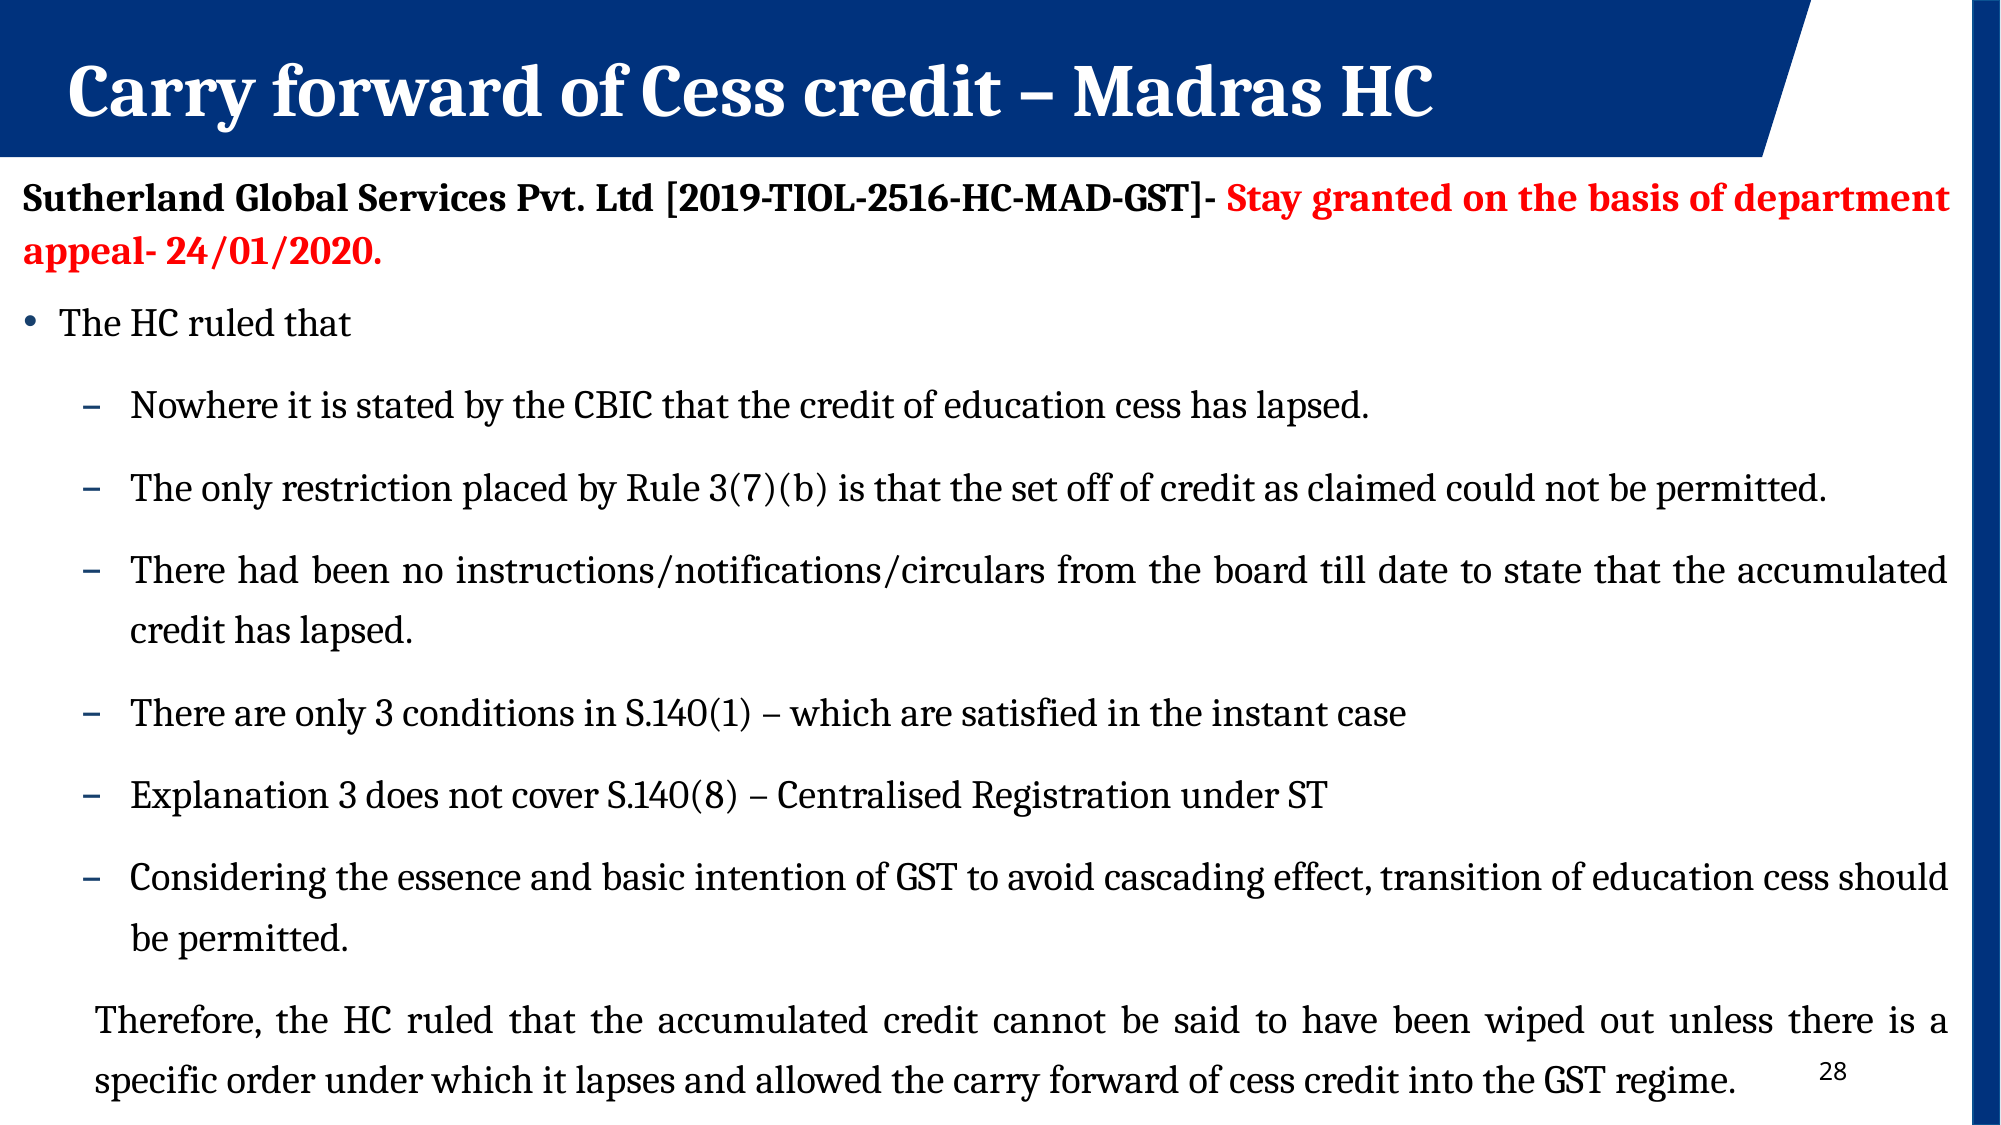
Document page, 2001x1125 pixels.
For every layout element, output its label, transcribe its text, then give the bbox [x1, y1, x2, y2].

slide_number 28 [1412, 1042, 1863, 1103]
list Carry forward of Cess credit – Madras HC [53, 24, 1608, 121]
list Sutherland Global Services Pvt. Ltd [2019-TIOL-2516-HC-MAD-GST]- Stay granted on the basis of department appeal- 24/01/2020. The HC ruled that Nowhere it is stated by the CBIC that the credit of education cess has lapsed. The only restriction placed by Rule 3(7)(b) is that the set off of credit as claimed could not be permitted. There had been no instructions/notifications/circulars from the board till date to state that the accumulated credit has lapsed. There are only 3 conditions in S.140(1) – which are satisfied in the instant case Explanation 3 does not cover S.140(8) – Centralised Registration under ST Considering the essence and basic intention of GST to avoid cascading effect, transition of education cess should be permitted. Therefore, the HC ruled that the accumulated credit cannot be said to have been wiped out unless there is a specific order under which it lapses and allowed the carry forward of cess credit into the GST regime. [8, 159, 1966, 1125]
